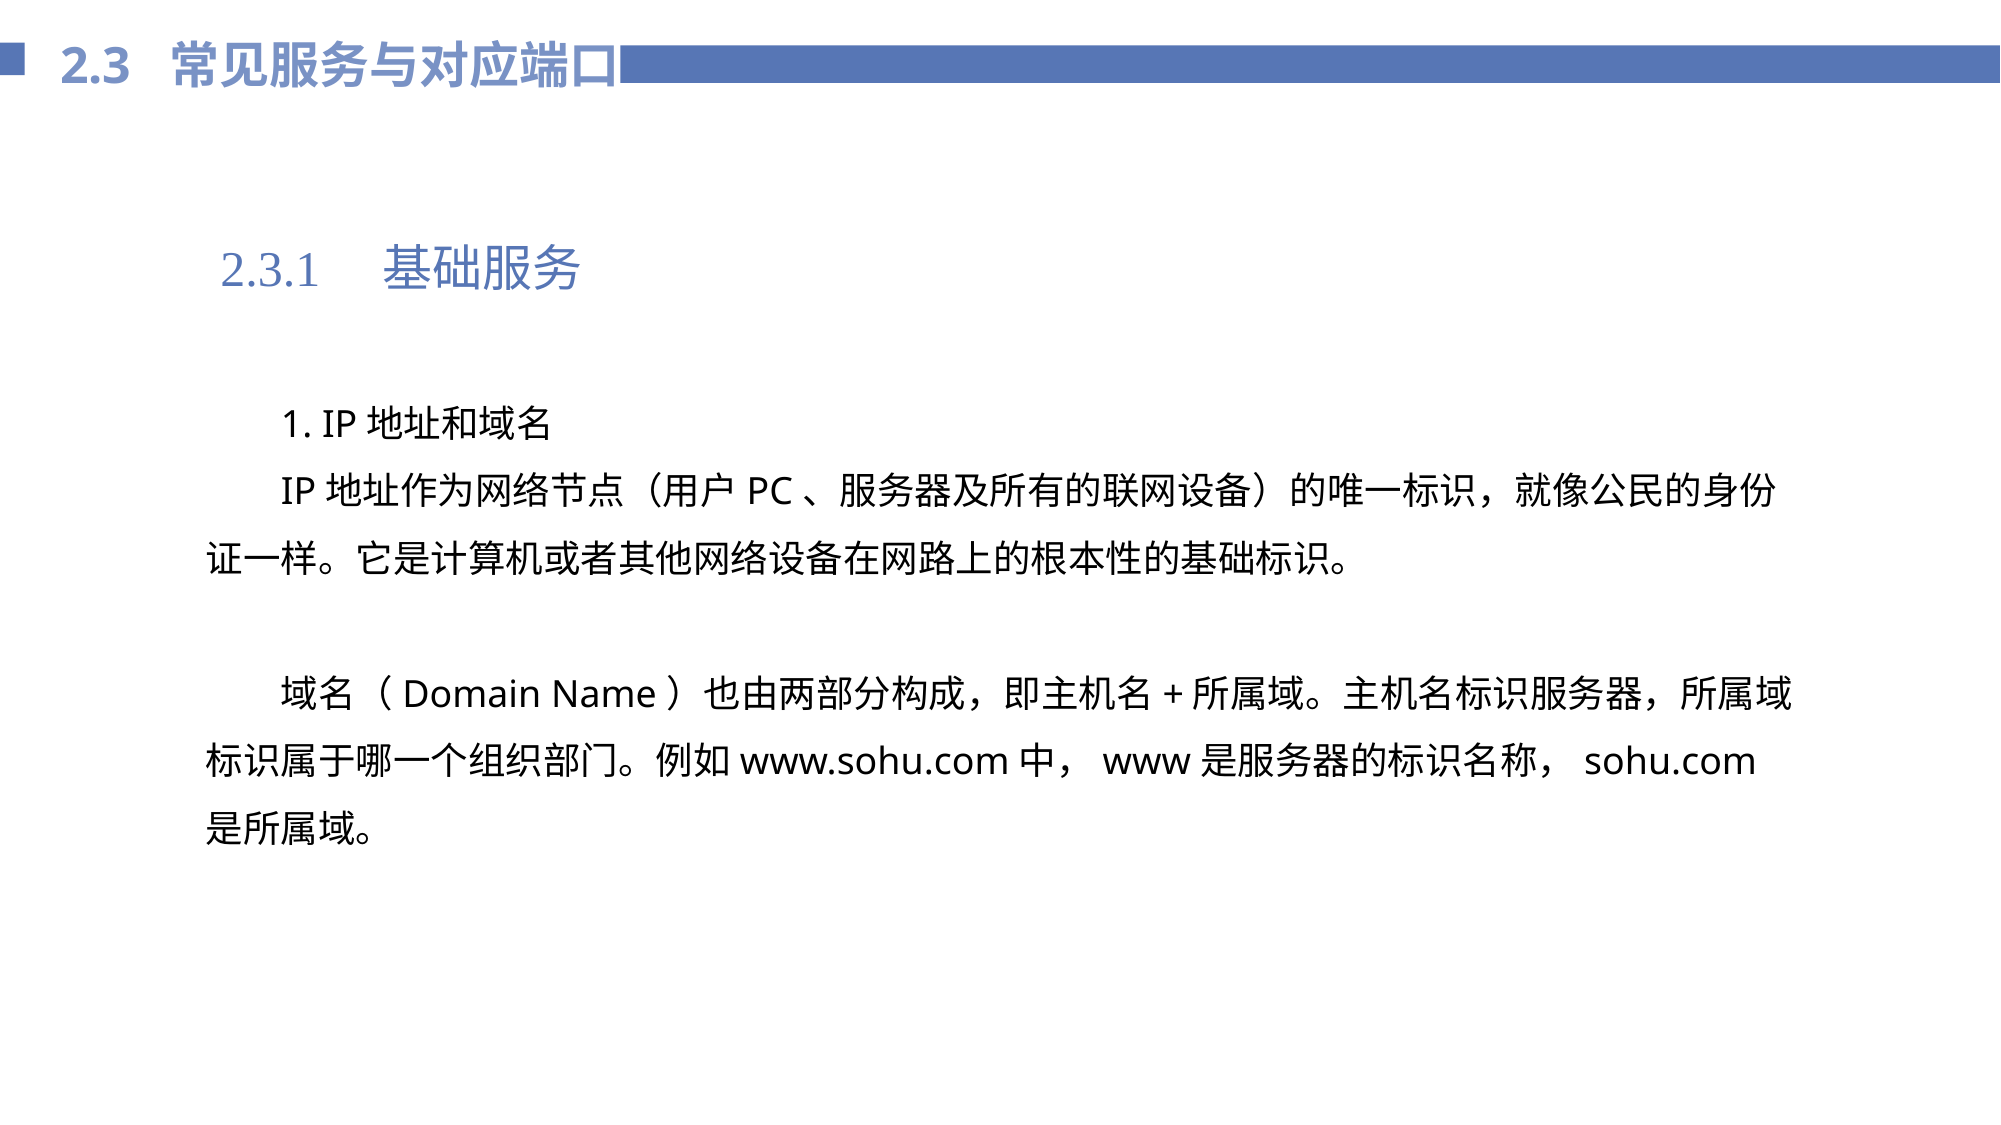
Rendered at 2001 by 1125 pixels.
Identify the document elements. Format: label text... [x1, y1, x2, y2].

text_box 1. IP地址和域名 IP地址作为网络节点（用户PC、服务器及所有的联网设备）的唯一标识，就像公民的身份证一样。它是计算机或者其他网络设备在网路上的根本性的基础标识。 域名（Domain Name）也由两部分构成，即主机名+所属域。主机名标识服务器，所属域标识属于哪一个组织部门。例如www.sohu.com中，www是服务器的标识名称，sohu.com是所属域。 [205, 377, 1797, 850]
text_box 2.3.1 基础服务 [205, 229, 980, 304]
text_box [0, 41, 26, 76]
text_box 2.3 常见服务与对应端口 [60, 33, 620, 94]
text_box [620, 44, 2000, 84]
